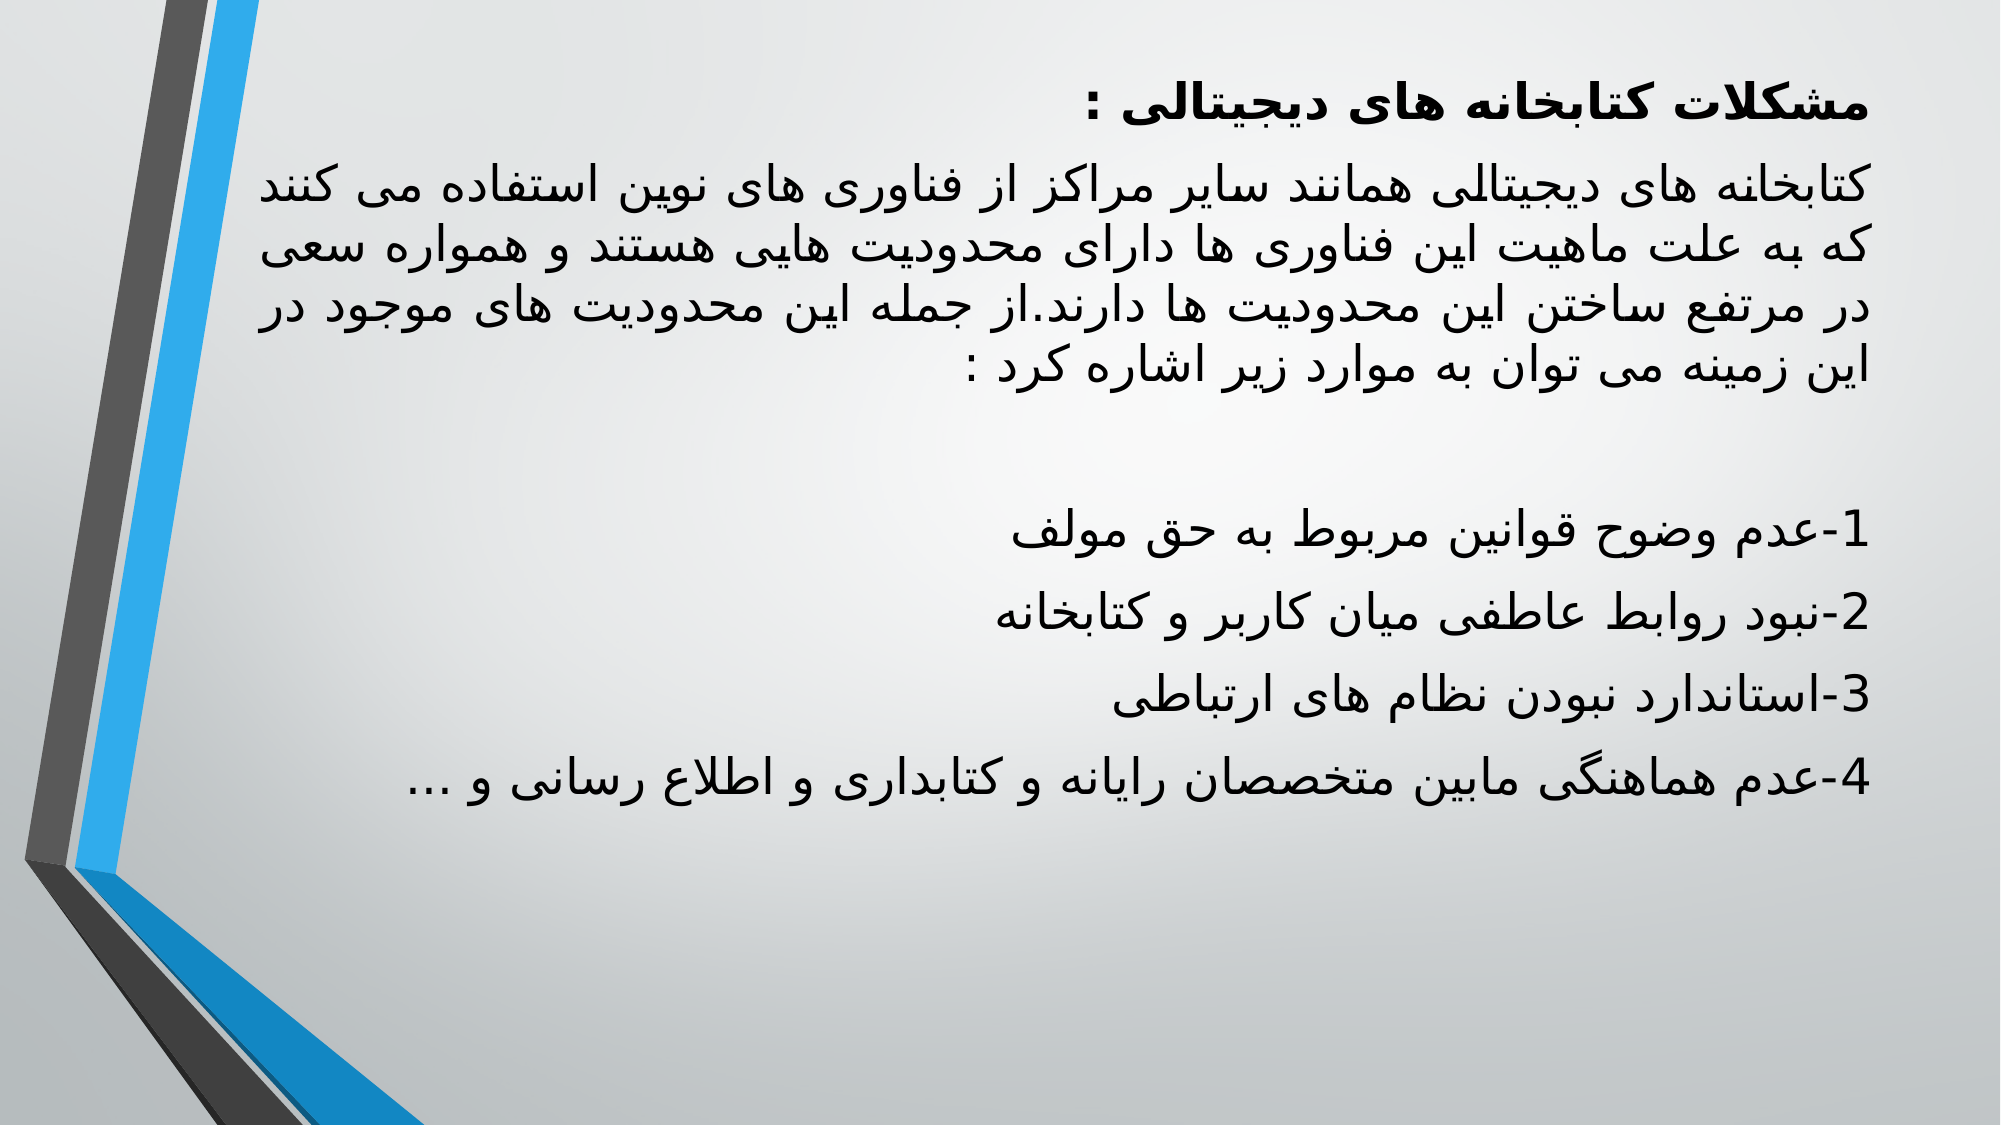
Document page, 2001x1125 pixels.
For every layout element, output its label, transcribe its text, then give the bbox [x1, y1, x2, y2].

list مشکلات کتابخانه های دیجیتالی : کتابخانه های دیجیتالی همانند سایر مراکز از فناوری های نوین استفاده می کنند که به علت ماهیت این فناوری ها دارای محدودیت هایی هستند و همواره سعی در مرتفع ساختن این محدودیت ها دارند.از جمله این محدودیت های موجود در این زمینه می توان به موارد زیر اشاره کرد : 1-عدم وضوح قوانین مربوط به حق مولف 2-نبود روابط عاطفی میان کاربر و کتابخانه 3-استاندارد نبودن نظام های ارتباطی 4-عدم هماهنگی مابین متخصصان رایانه و کتابداری و اطلاع رسانی و ... [243, 61, 1887, 950]
